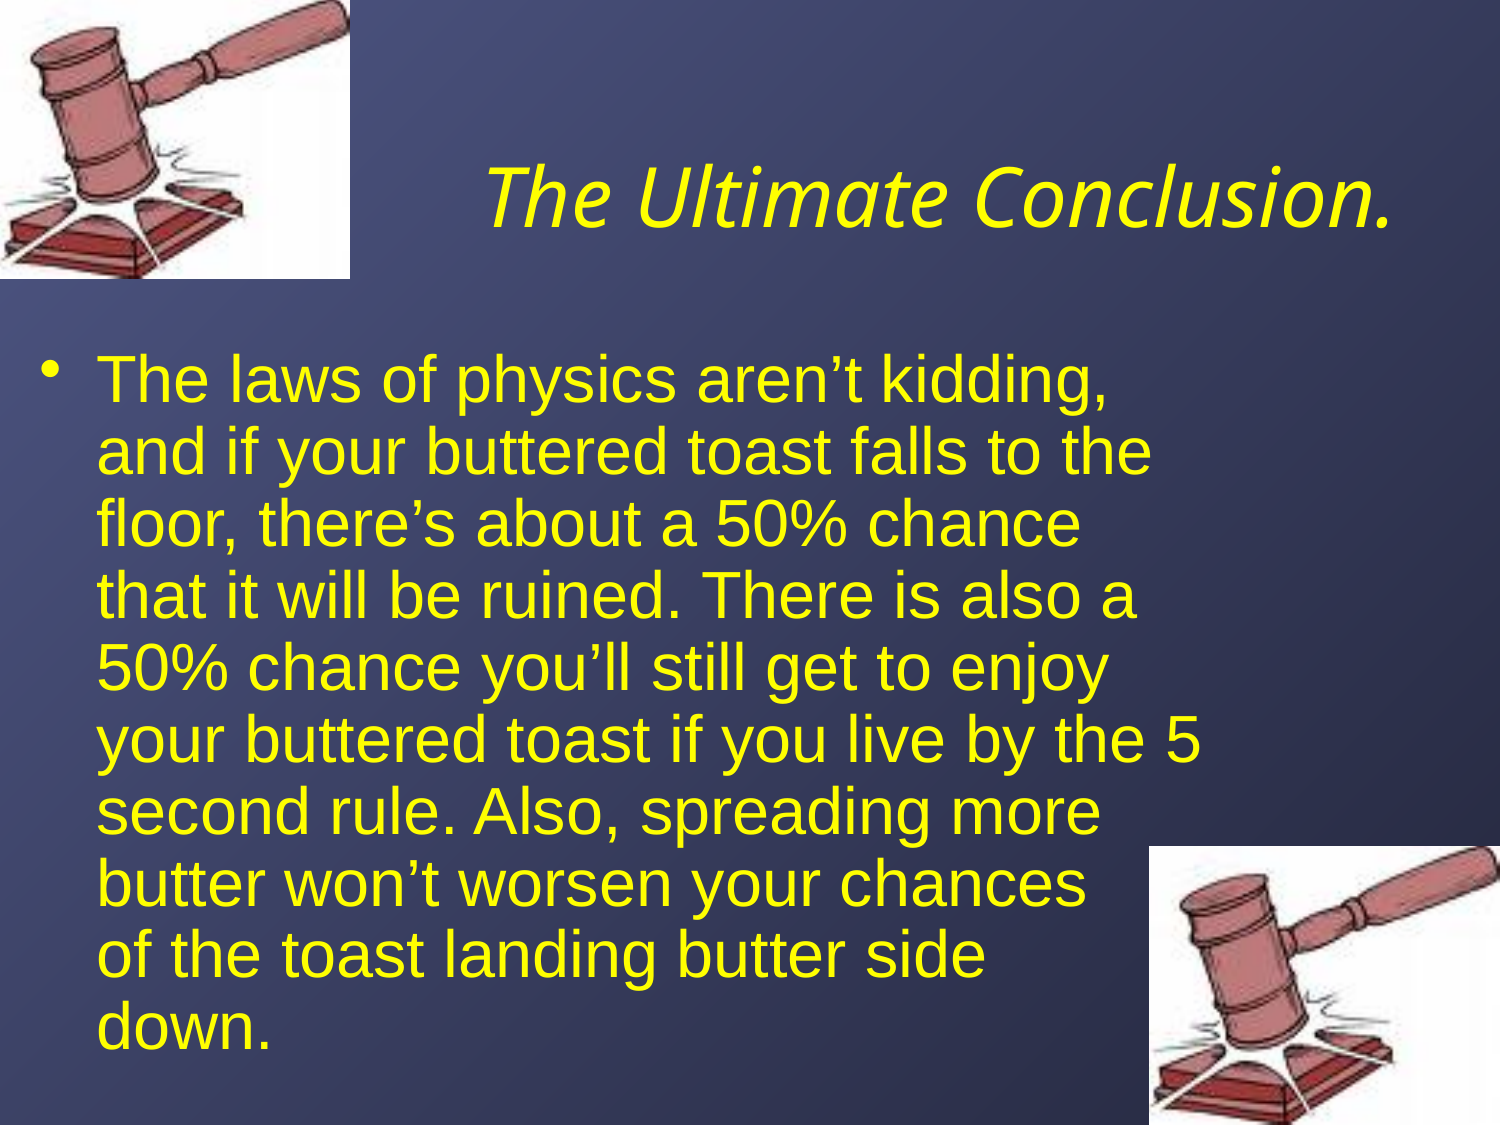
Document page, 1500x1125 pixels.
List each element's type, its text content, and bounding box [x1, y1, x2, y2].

title The Ultimate Conclusion. [346, 99, 1413, 288]
picture [1149, 846, 1500, 1125]
picture [0, 0, 351, 279]
list The laws of physics aren’t kidding, and if your buttered toast falls to the floor, there’s about a 50% chance that it will be ruined. There is also a 50% chance you’ll still get to enjoy your buttered toast if you live by the 5 second rule. Also, spreading more butter won’t worsen your chances of the toast landing butter side down. [24, 337, 1226, 1076]
